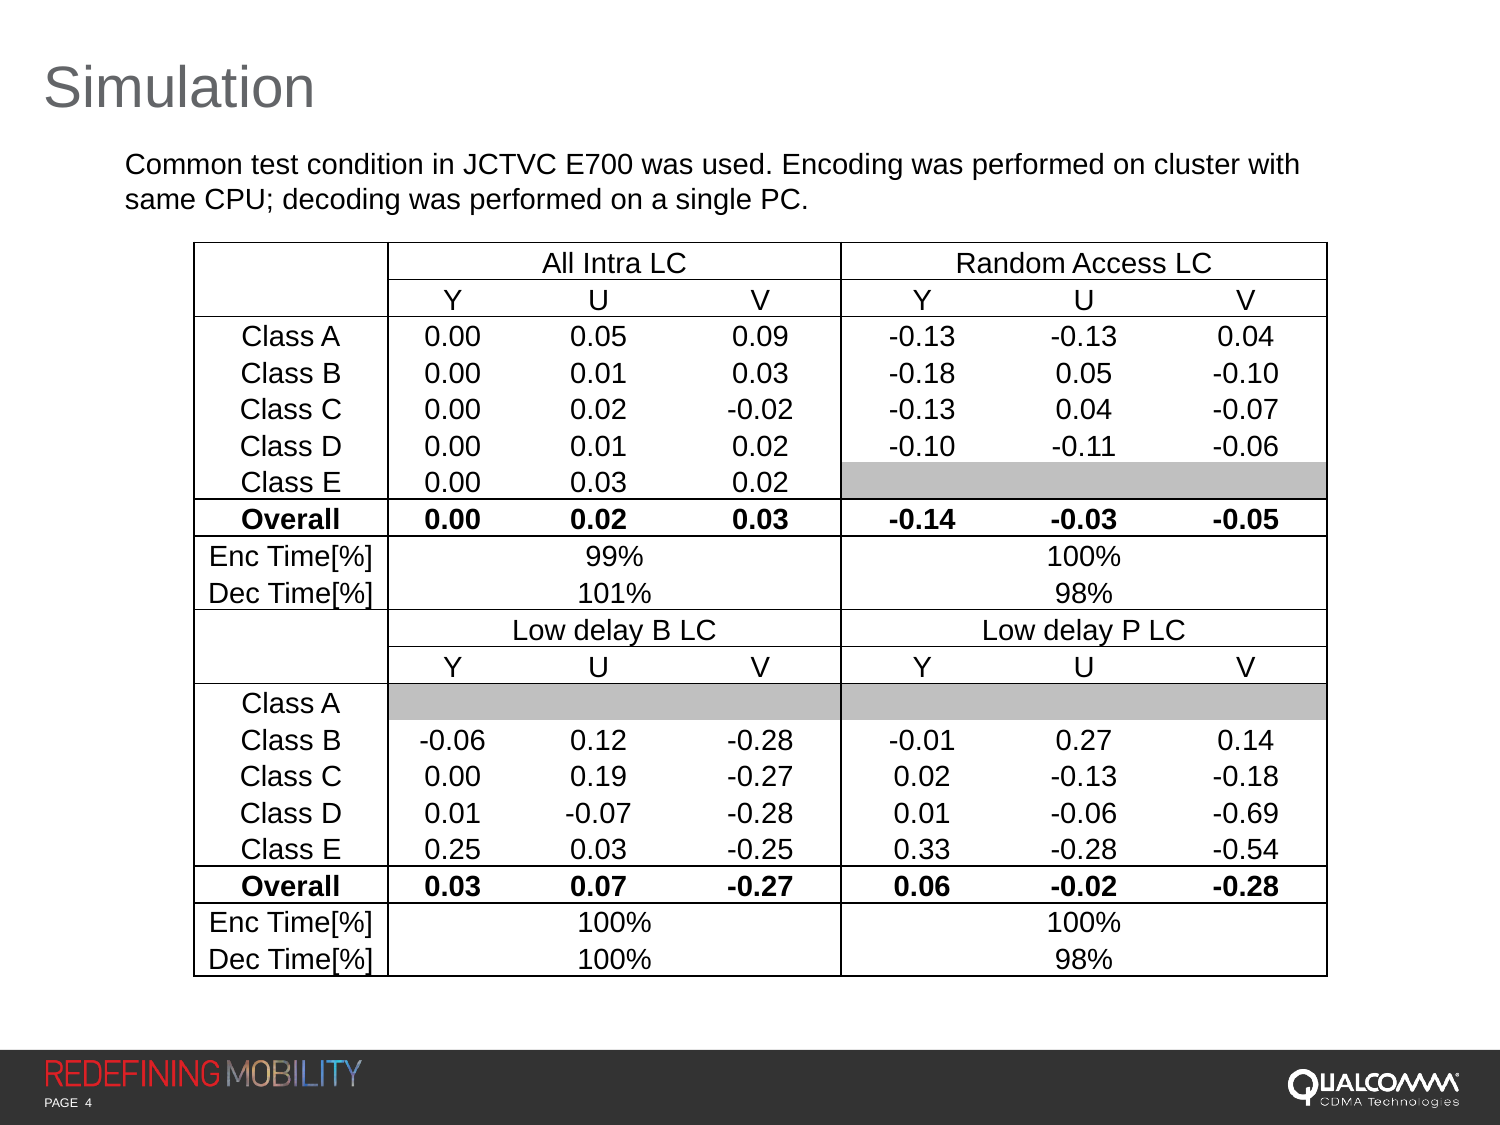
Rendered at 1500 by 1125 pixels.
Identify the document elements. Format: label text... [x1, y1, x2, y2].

table_cell 101% [389, 572, 840, 609]
table_cell 0.00 [389, 317, 518, 353]
table_cell 98% [842, 939, 1326, 975]
table_cell 0.05 [1003, 353, 1165, 389]
table_cell Class A [195, 317, 387, 353]
picture [30, 1048, 372, 1099]
table_cell 0.04 [1003, 389, 1165, 426]
table_cell -0.06 [389, 720, 518, 756]
table_cell -0.25 [680, 829, 840, 865]
table_cell Low delay P LC [842, 610, 1326, 646]
table_cell 0.04 [1165, 317, 1326, 353]
table_cell [680, 684, 840, 720]
table_cell [518, 684, 680, 720]
table_cell Y [842, 647, 1003, 683]
table_cell Class E [195, 462, 387, 498]
table_cell 0.05 [518, 317, 680, 353]
table_cell 0.25 [389, 829, 518, 865]
table_cell 0.02 [680, 462, 840, 498]
table_cell -0.07 [1165, 389, 1326, 426]
table_cell -0.01 [842, 720, 1003, 756]
table_cell -0.05 [1165, 500, 1326, 535]
table_cell 0.09 [680, 317, 840, 353]
table_cell -0.28 [1165, 867, 1326, 902]
table_cell -0.28 [680, 720, 840, 756]
table_cell -0.18 [842, 353, 1003, 389]
table_cell -0.06 [1165, 426, 1326, 462]
table_cell [1165, 462, 1326, 498]
table_cell Y [389, 280, 518, 316]
table_cell -0.10 [842, 426, 1003, 462]
table_cell Class C [195, 756, 387, 793]
table_cell -0.02 [680, 389, 840, 426]
table_cell 99% [389, 537, 840, 572]
table_cell 0.00 [389, 462, 518, 498]
table_cell 0.02 [680, 426, 840, 462]
table_cell U [1003, 647, 1165, 683]
table_cell [842, 684, 1003, 720]
table_cell -0.28 [1003, 829, 1165, 865]
table_cell 0.00 [389, 500, 518, 535]
table_cell Y [389, 647, 518, 683]
table_cell -0.14 [842, 500, 1003, 535]
table_cell U [1003, 280, 1165, 316]
table_cell -0.69 [1165, 793, 1326, 829]
table_cell V [680, 280, 840, 316]
table_cell U [518, 280, 680, 316]
table_cell [389, 684, 518, 720]
table_cell -0.13 [842, 317, 1003, 353]
table_cell -0.02 [1003, 867, 1165, 902]
table_cell 100% [389, 904, 840, 939]
table_cell Class B [195, 353, 387, 389]
table_cell 0.00 [389, 756, 518, 793]
table_cell 0.03 [680, 353, 840, 389]
picture [1278, 1058, 1478, 1114]
table_cell Dec Time[%] [195, 939, 387, 975]
table_cell 0.03 [518, 829, 680, 865]
table_cell -0.28 [680, 793, 840, 829]
table_cell -0.13 [842, 389, 1003, 426]
table_header [195, 243, 387, 316]
table_cell -0.03 [1003, 500, 1165, 535]
table_cell Dec Time[%] [195, 572, 387, 609]
table_cell 100% [842, 904, 1326, 939]
table_cell -0.11 [1003, 426, 1165, 462]
table_cell [195, 610, 387, 683]
table_cell V [1165, 280, 1326, 316]
table_cell -0.10 [1165, 353, 1326, 389]
table_cell 0.06 [842, 867, 1003, 902]
table_cell 0.14 [1165, 720, 1326, 756]
table_cell Class D [195, 426, 387, 462]
table_cell 100% [842, 537, 1326, 572]
table_cell [1003, 684, 1165, 720]
table_cell [842, 462, 1003, 498]
table_header Random Access LC [842, 243, 1326, 279]
table_cell Y [842, 280, 1003, 316]
table_cell 0.01 [389, 793, 518, 829]
text_box Common test condition in JCTVC E700 was used. Encoding was performed on cluster with same CPU; decoding was performed on a single PC. [109, 137, 1340, 223]
table_cell -0.54 [1165, 829, 1326, 865]
table_cell 0.33 [842, 829, 1003, 865]
table_cell 0.01 [518, 426, 680, 462]
table_cell U [518, 647, 680, 683]
table_cell 0.01 [842, 793, 1003, 829]
table_cell Enc Time[%] [195, 904, 387, 939]
table_cell 0.02 [518, 389, 680, 426]
table_cell V [680, 647, 840, 683]
table_cell 0.00 [389, 389, 518, 426]
table_cell 0.07 [518, 867, 680, 902]
table_cell -0.18 [1165, 756, 1326, 793]
table_header All Intra LC [389, 243, 840, 279]
table_cell 0.03 [680, 500, 840, 535]
table_cell -0.13 [1003, 317, 1165, 353]
table_cell Class A [195, 684, 387, 720]
table_cell V [1165, 647, 1326, 683]
title Simulation [28, 44, 1462, 138]
table_cell Low delay B LC [389, 610, 840, 646]
table_cell -0.27 [680, 756, 840, 793]
table_cell 0.19 [518, 756, 680, 793]
table_cell -0.07 [518, 793, 680, 829]
table_cell [1003, 462, 1165, 498]
table_cell 0.02 [518, 500, 680, 535]
table_cell Overall [195, 500, 387, 535]
table_cell -0.13 [1003, 756, 1165, 793]
table_cell 0.00 [389, 426, 518, 462]
table_cell 0.03 [518, 462, 680, 498]
table_cell -0.06 [1003, 793, 1165, 829]
table_cell [1165, 684, 1326, 720]
table_cell 0.12 [518, 720, 680, 756]
table_cell 0.01 [518, 353, 680, 389]
table_cell Class E [195, 829, 387, 865]
table_cell 0.03 [389, 867, 518, 902]
table_cell -0.27 [680, 867, 840, 902]
table_cell Class C [195, 389, 387, 426]
table_cell 0.00 [389, 353, 518, 389]
table_cell Class B [195, 720, 387, 756]
table_cell 98% [842, 572, 1326, 609]
table_cell 100% [389, 939, 840, 975]
table_cell 0.27 [1003, 720, 1165, 756]
table_cell Overall [195, 867, 387, 902]
table_cell Enc Time[%] [195, 537, 387, 572]
table_cell Class D [195, 793, 387, 829]
table_cell 0.02 [842, 756, 1003, 793]
